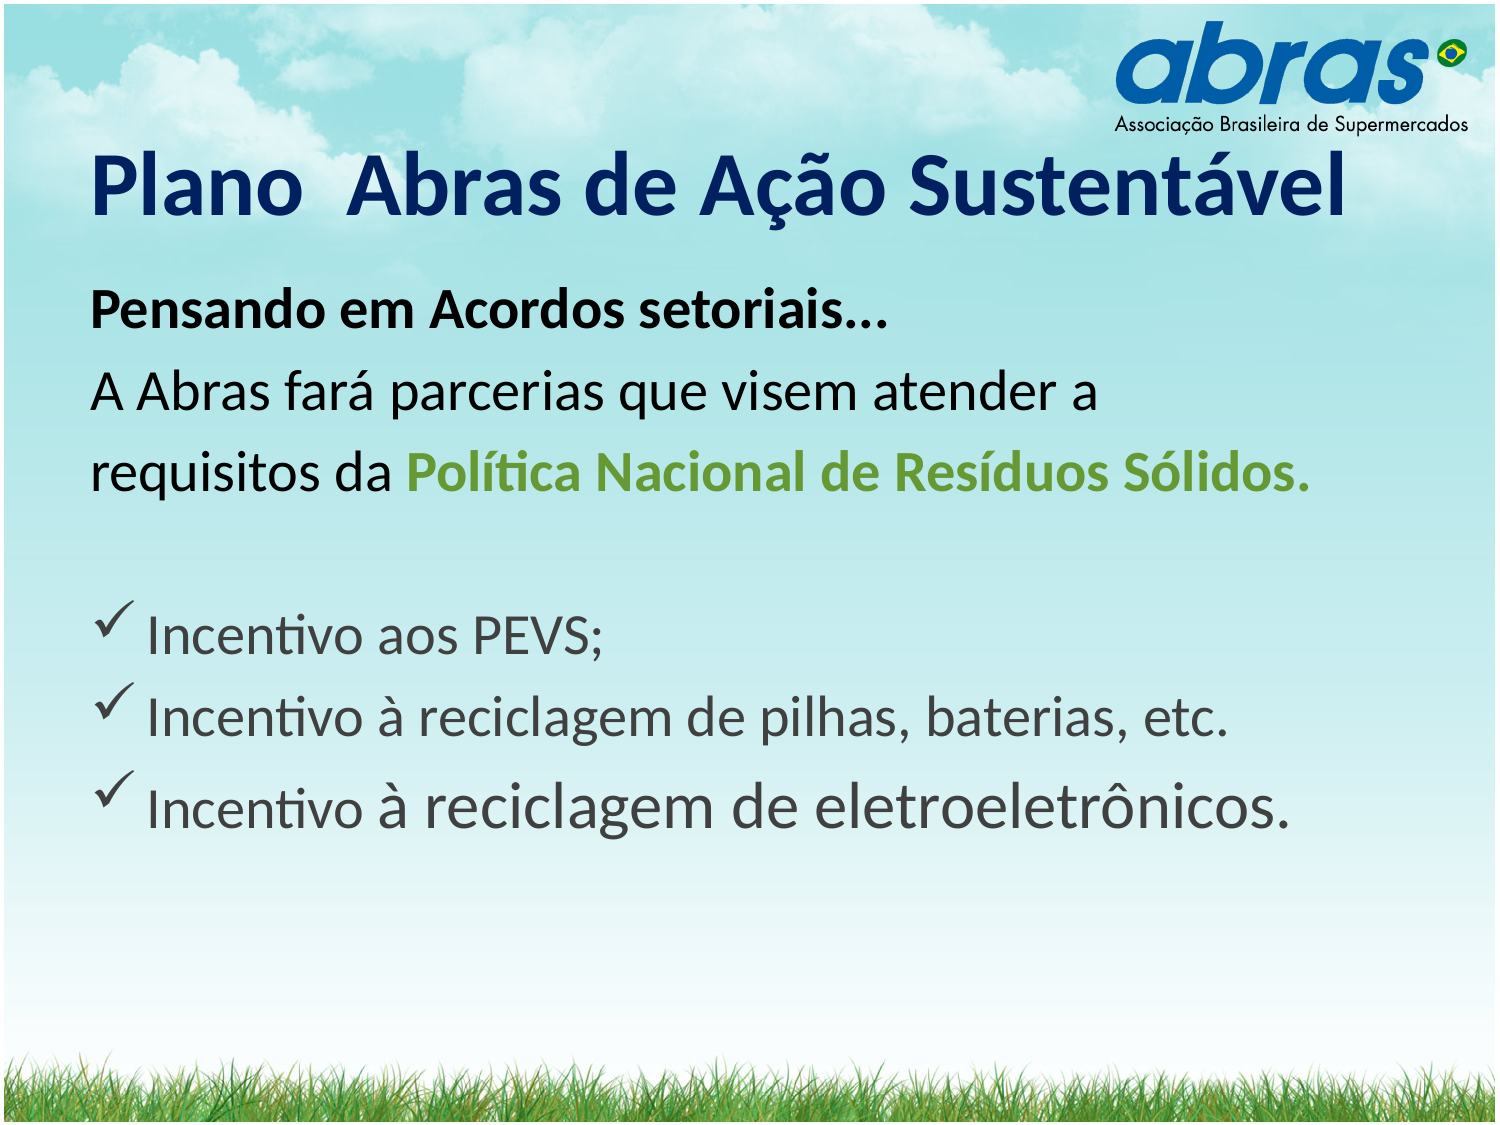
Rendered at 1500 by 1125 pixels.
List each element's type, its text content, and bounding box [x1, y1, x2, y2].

picture [0, 0, 1500, 1125]
list Pensando em Acordos setoriais... A Abras fará parcerias que visem atender a requisitos da Política Nacional de Resíduos Sólidos. Incentivo aos PEVS; Incentivo à reciclagem de pilhas, baterias, etc. Incentivo à reciclagem de eletroeletrônicos. [74, 262, 1426, 1006]
title Plano Abras de Ação Sustentável [74, 101, 1426, 256]
